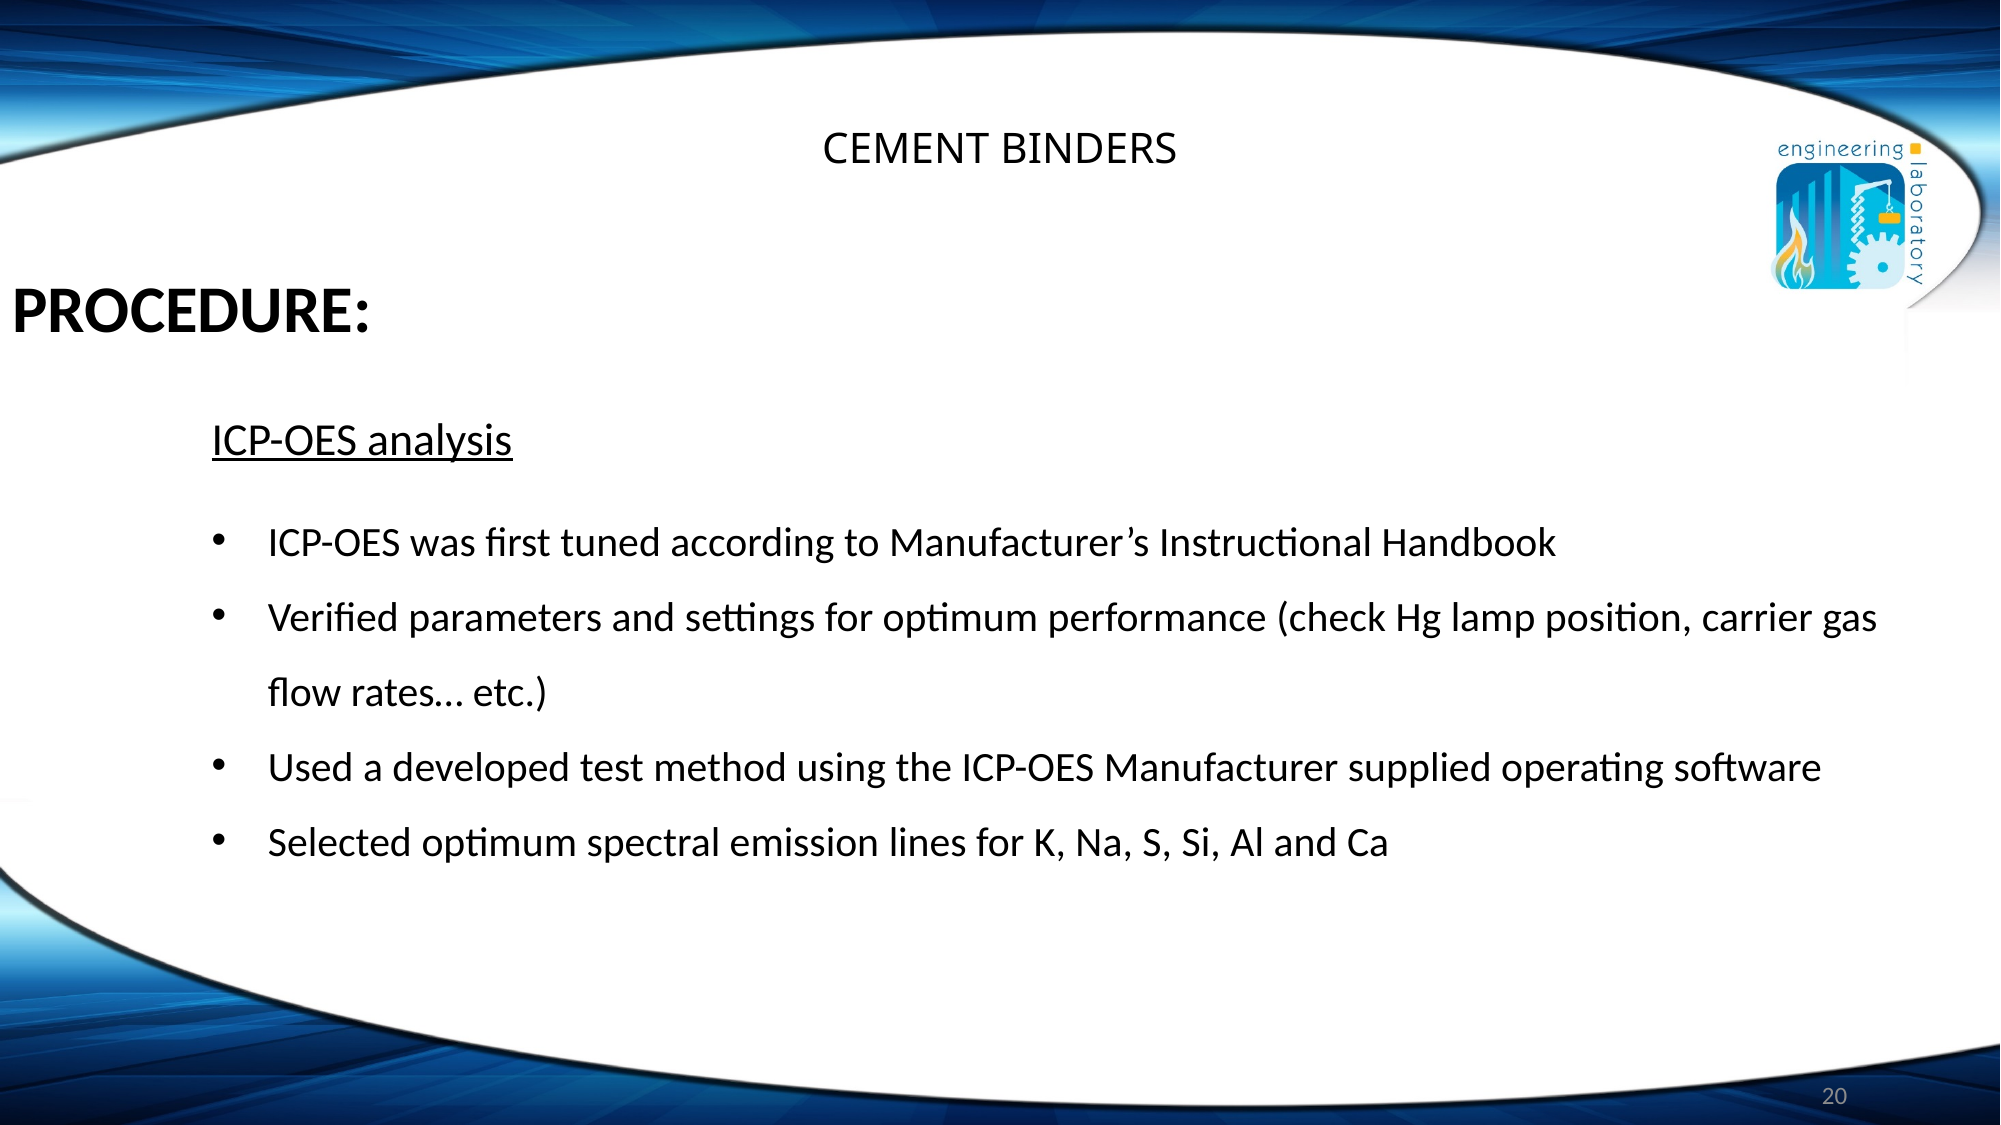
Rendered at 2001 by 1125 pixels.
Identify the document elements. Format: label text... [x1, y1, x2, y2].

slide_number 20 [1412, 1065, 1863, 1125]
list PROCEDURE: [0, 268, 1056, 919]
picture [0, 0, 2000, 1125]
title CEMENT BINDERS [137, 74, 1863, 222]
text_box ICP-OES analysis ICP-OES was first tuned according to Manufacturer’s Instructional Handbook Verified parameters and settings for optimum performance (check Hg lamp position, carrier gas flow rates… etc.) Used a developed test method using the ICP-OES Manufacturer supplied operating software Selected optimum spectral emission lines for K, Na, S, Si, Al and Ca [196, 402, 1915, 917]
